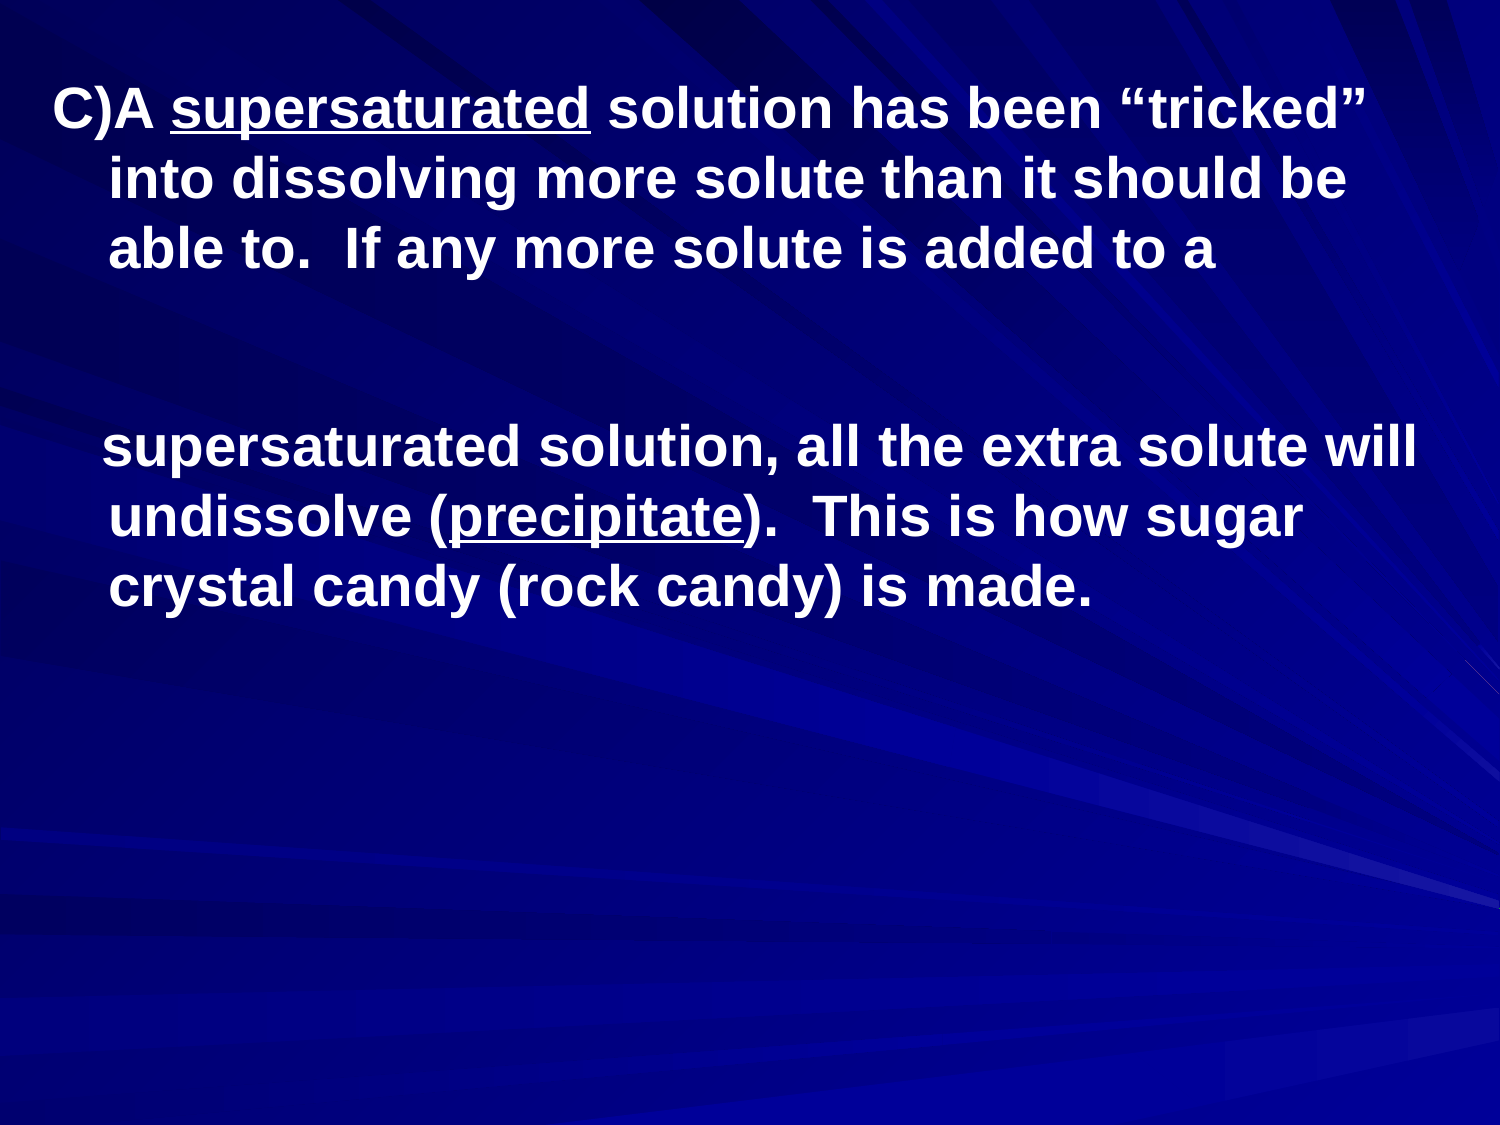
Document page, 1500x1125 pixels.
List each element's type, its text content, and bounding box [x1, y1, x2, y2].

text_box A supersaturated solution has been “tricked” into dissolving more solute than it should be able to. If any more solute is added to a supersaturated solution, all the extra solute will undissolve (precipitate). This is how sugar crystal candy (rock candy) is made. [37, 62, 1450, 626]
